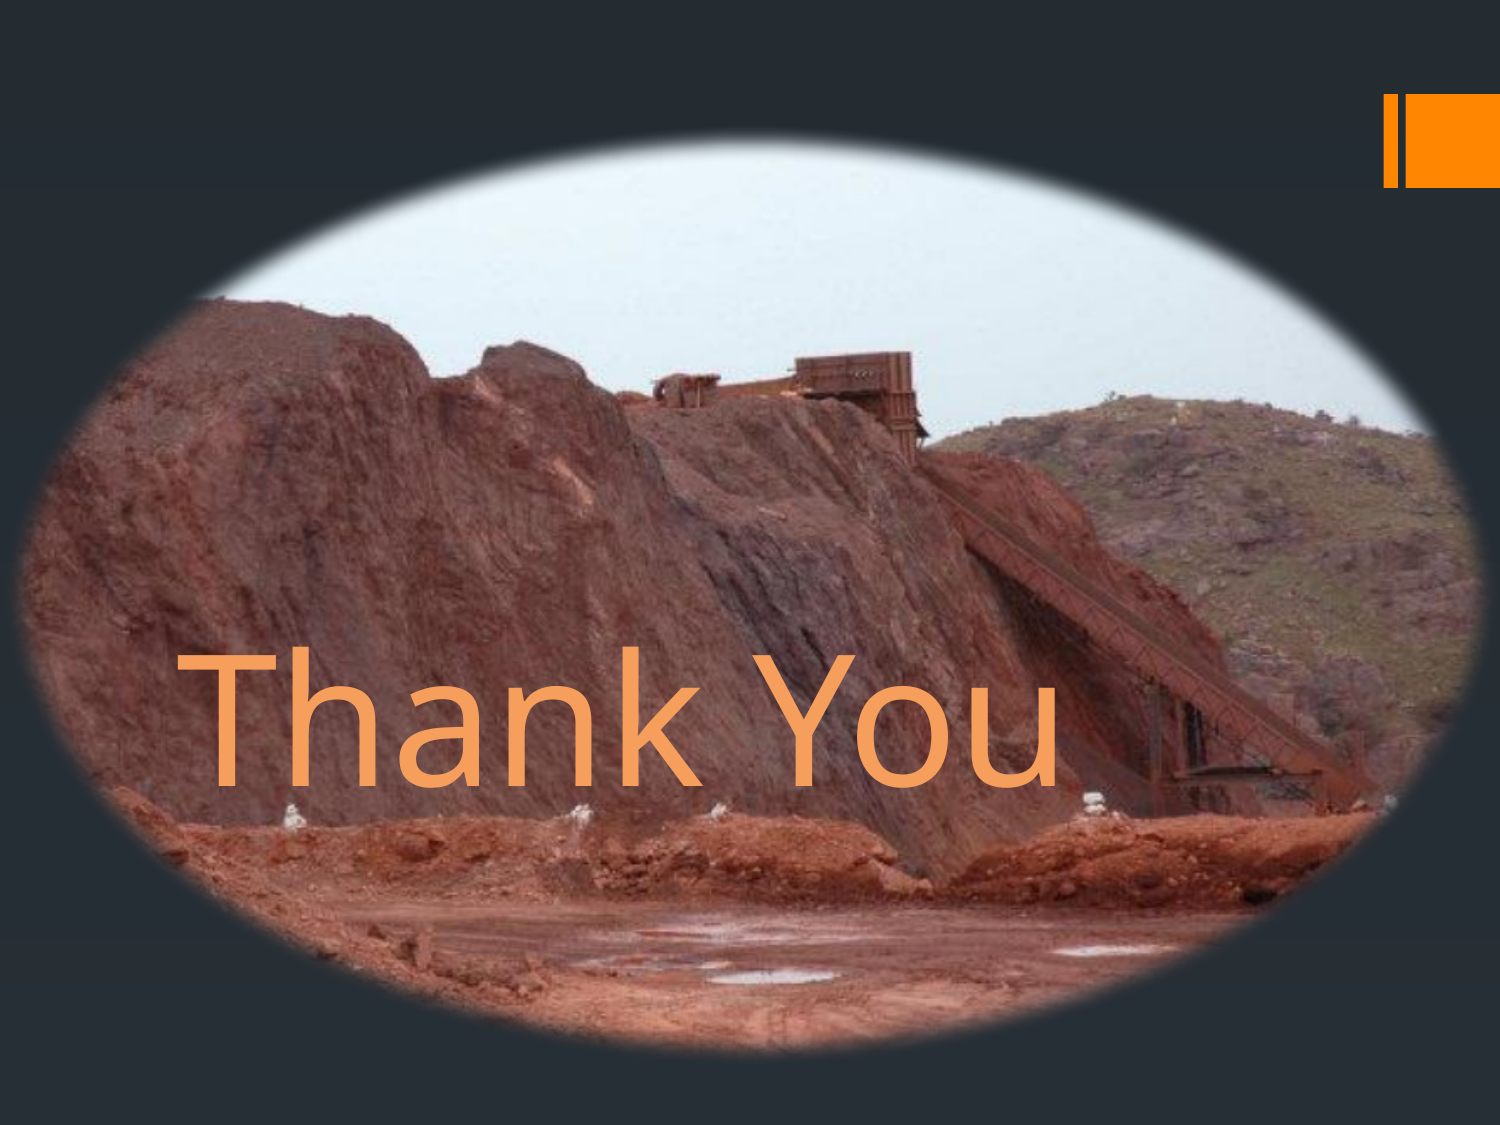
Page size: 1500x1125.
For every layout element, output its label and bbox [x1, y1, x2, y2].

picture [3, 124, 1500, 1067]
